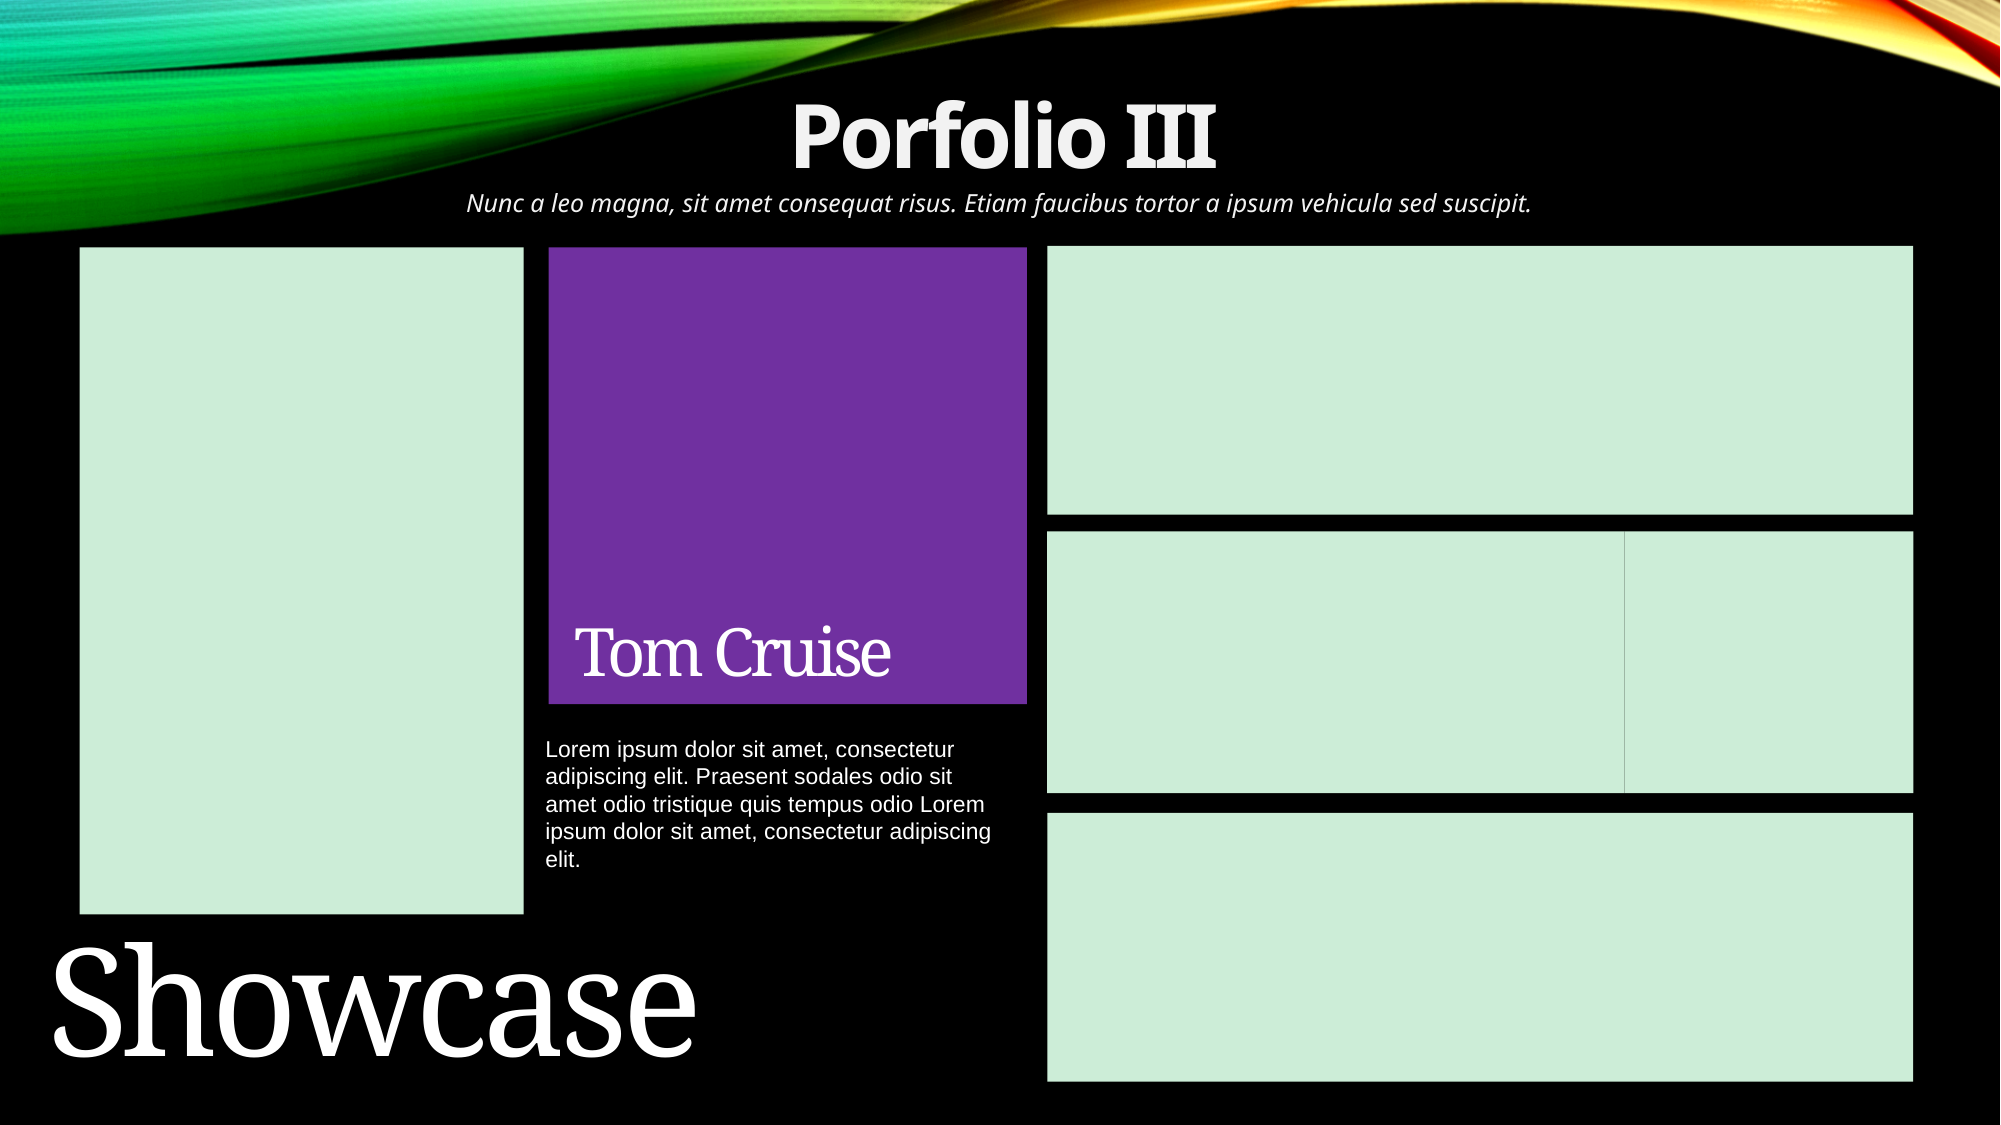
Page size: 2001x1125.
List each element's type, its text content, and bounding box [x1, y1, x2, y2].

text_box Porfolio III [778, 74, 1230, 182]
text_box Showcase [32, 899, 718, 1095]
text_box [548, 246, 1028, 705]
text_box Nunc a leo magna, sit amet consequat risus. Etiam faucibus tortor a ipsum vehicula sed suscipit. [123, 182, 1884, 223]
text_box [1046, 244, 1914, 516]
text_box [1624, 530, 1914, 794]
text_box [1046, 530, 1335, 794]
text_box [1335, 530, 1624, 794]
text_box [79, 247, 525, 915]
text_box Lorem ipsum dolor sit amet, consectetur adipiscing elit. Praesent sodales odio sit amet odio tristique quis tempus odio Lorem ipsum dolor sit amet, consectetur adipiscing elit. [530, 726, 1025, 879]
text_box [1046, 811, 1914, 1083]
text_box Tom Cruise [559, 602, 910, 698]
picture [0, 0, 2000, 237]
